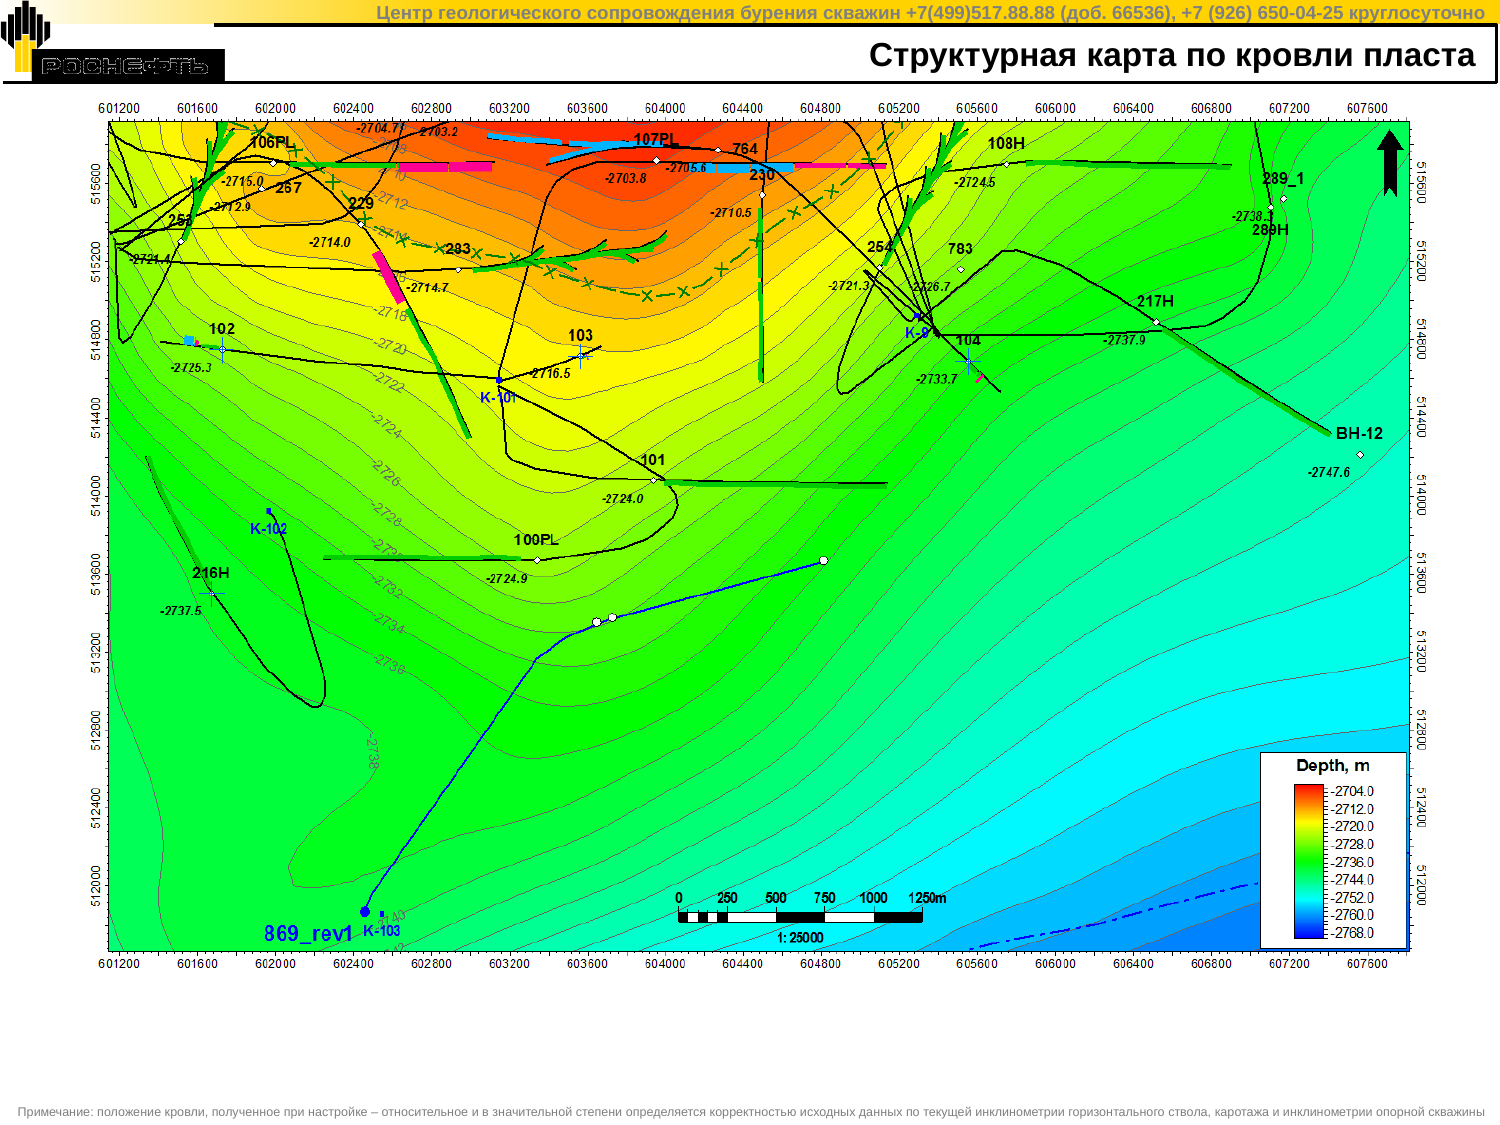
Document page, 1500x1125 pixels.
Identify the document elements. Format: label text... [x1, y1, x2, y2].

title Структурная карта по кровли пласта [263, 29, 1492, 77]
picture [77, 94, 1427, 981]
